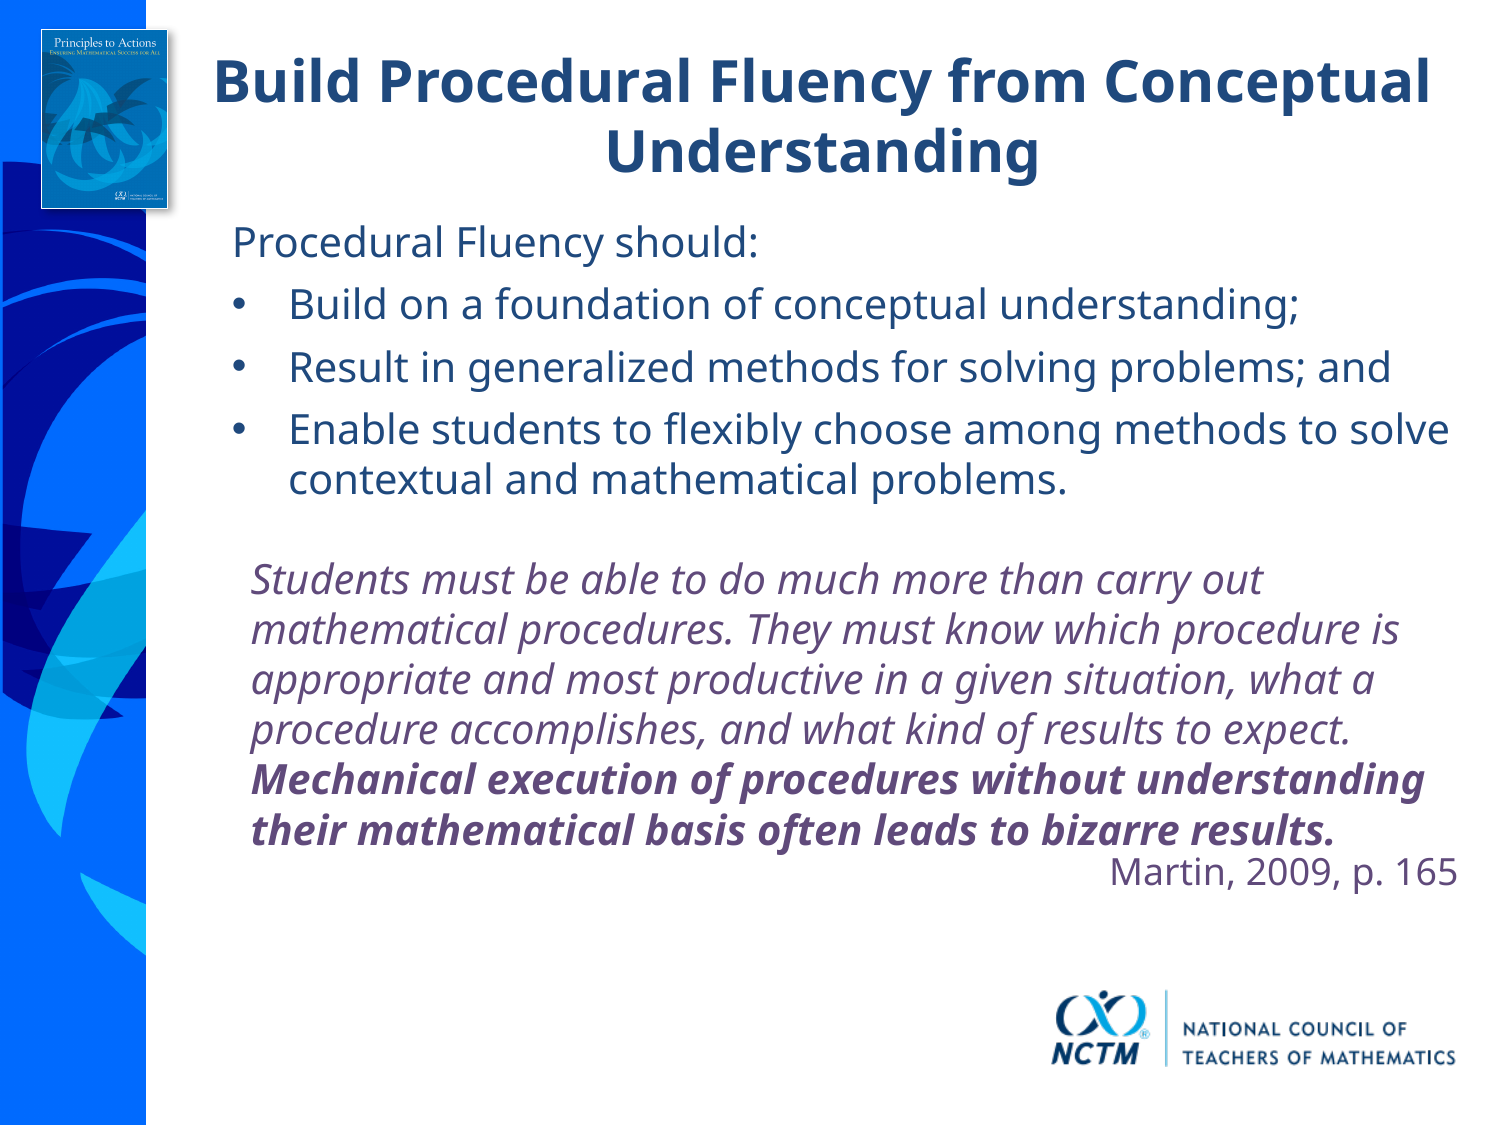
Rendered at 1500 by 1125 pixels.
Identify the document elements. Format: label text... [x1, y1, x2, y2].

text_box Build Procedural Fluency from Conceptual Understanding [151, 20, 1500, 208]
picture [0, 0, 168, 1125]
picture [1034, 969, 1474, 1085]
text_box Procedural Fluency should: Build on a foundation of conceptual understanding; Result in generalized methods for solving problems; and Enable students to flexibly choose among methods to solve contextual and mathematical problems. Students must be able to do much more than carry out mathematical procedures. They must know which procedure is appropriate and most productive in a given situation, what a procedure accomplishes, and what kind of results to expect. Mechanical execution of procedures without understanding their mathematical basis often leads to bizarre results. Martin, 2009, p. 165 [217, 208, 1474, 1102]
